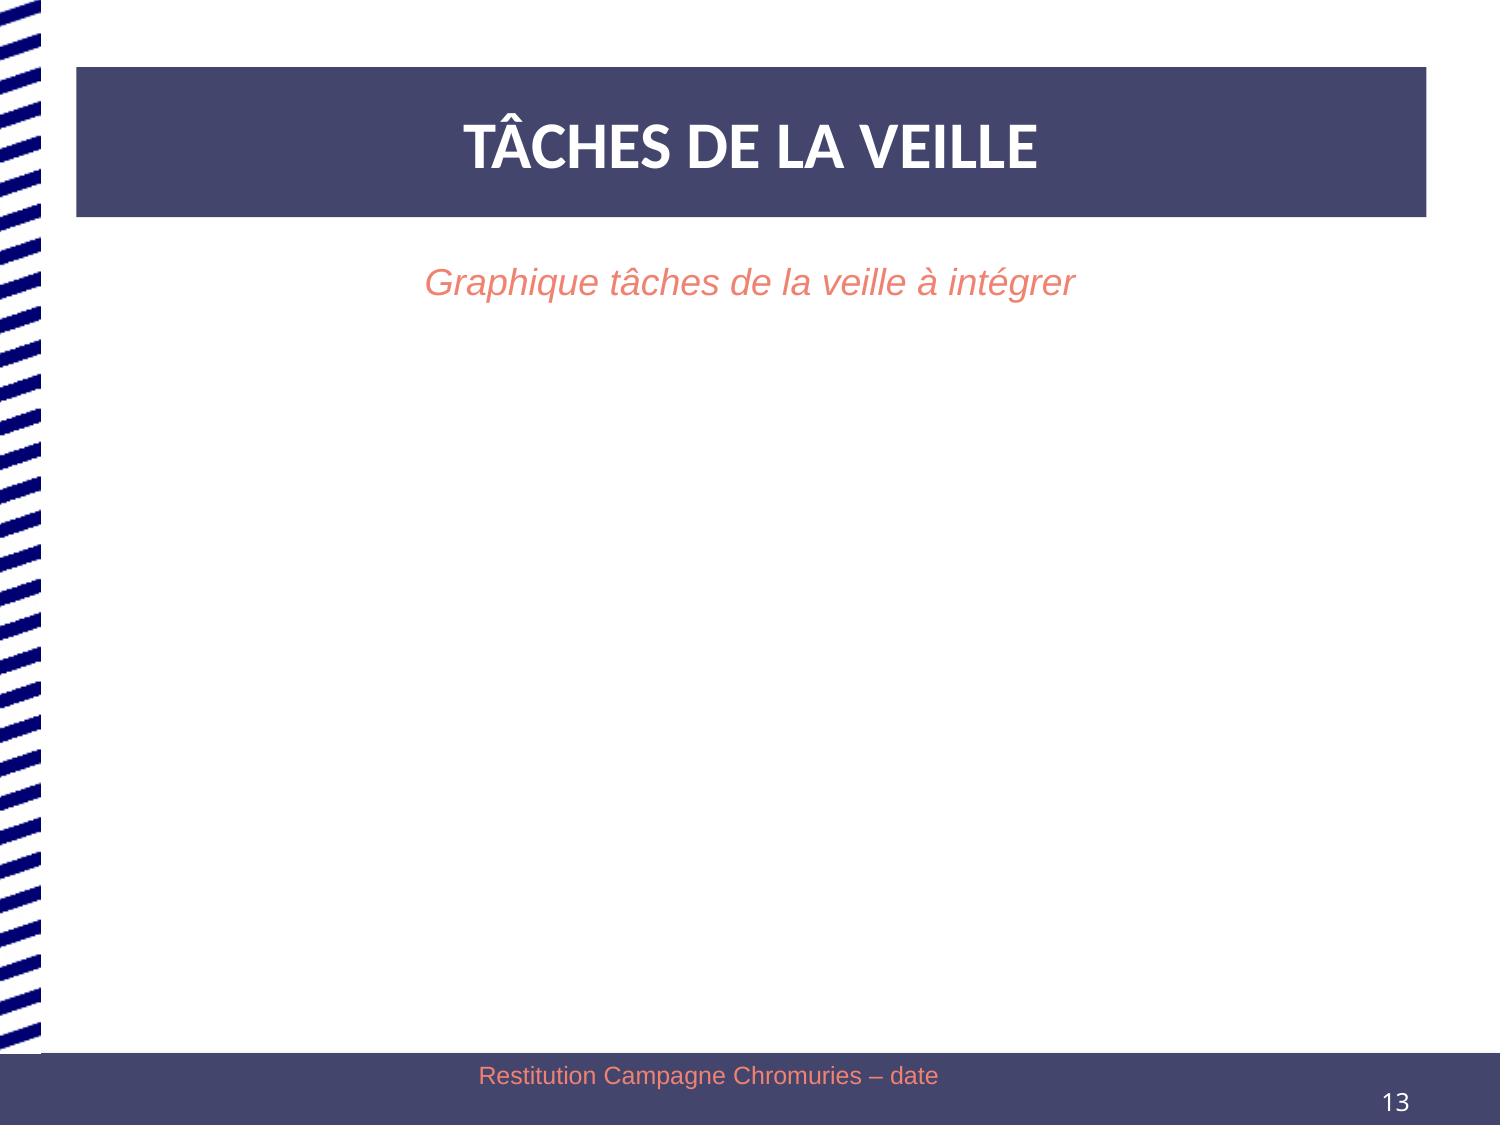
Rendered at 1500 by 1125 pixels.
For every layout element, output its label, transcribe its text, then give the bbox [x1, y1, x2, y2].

title Tâches dE LA VEILLE [76, 67, 1427, 218]
slide_number 13 [1074, 1073, 1425, 1125]
footer Restitution Campagne Chromuries – date [456, 1044, 963, 1105]
text_box Graphique tâches de la veille à intégrer [74, 250, 1425, 311]
picture [0, 0, 41, 1054]
